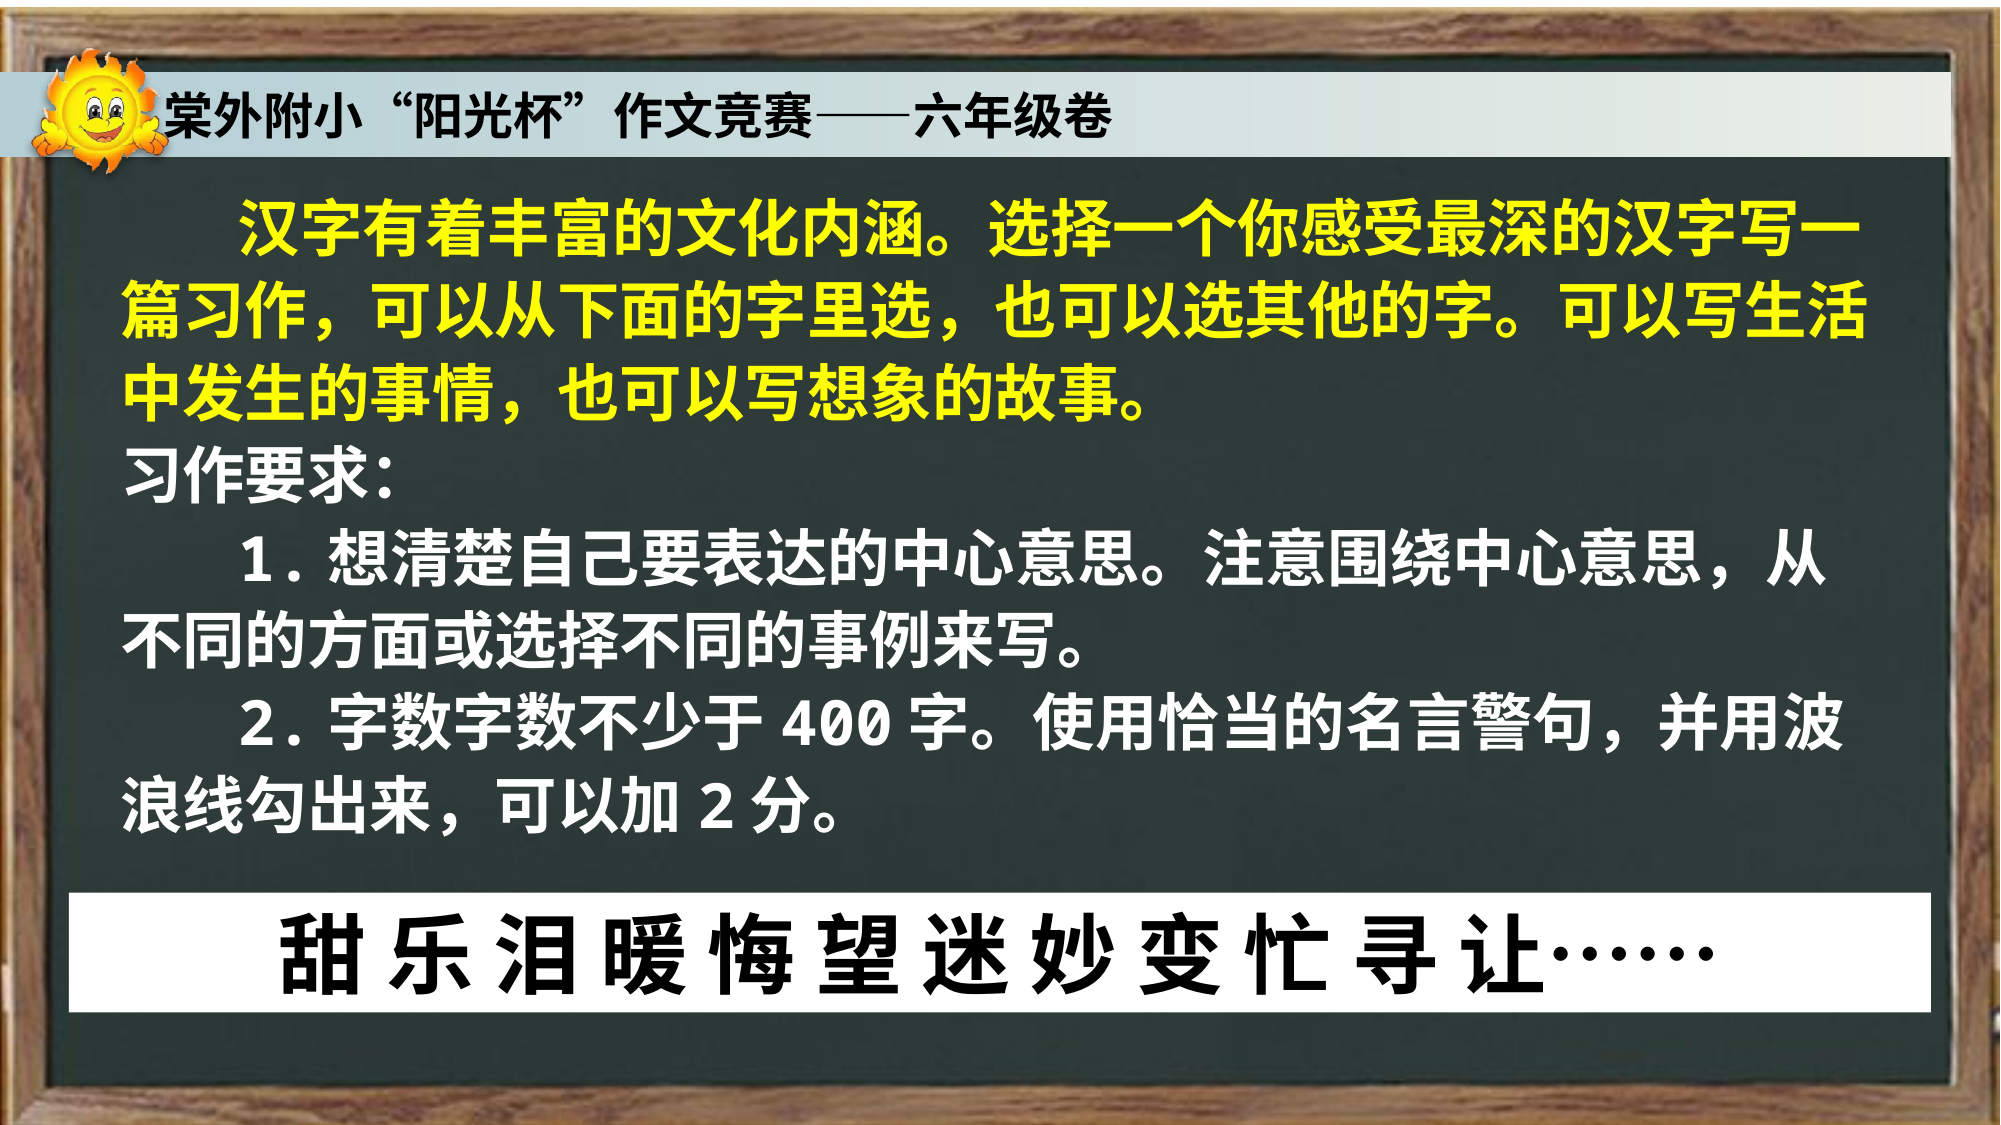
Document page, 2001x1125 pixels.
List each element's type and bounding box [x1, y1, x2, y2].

text_box [0, 31, 1952, 185]
picture [0, 6, 2000, 1125]
